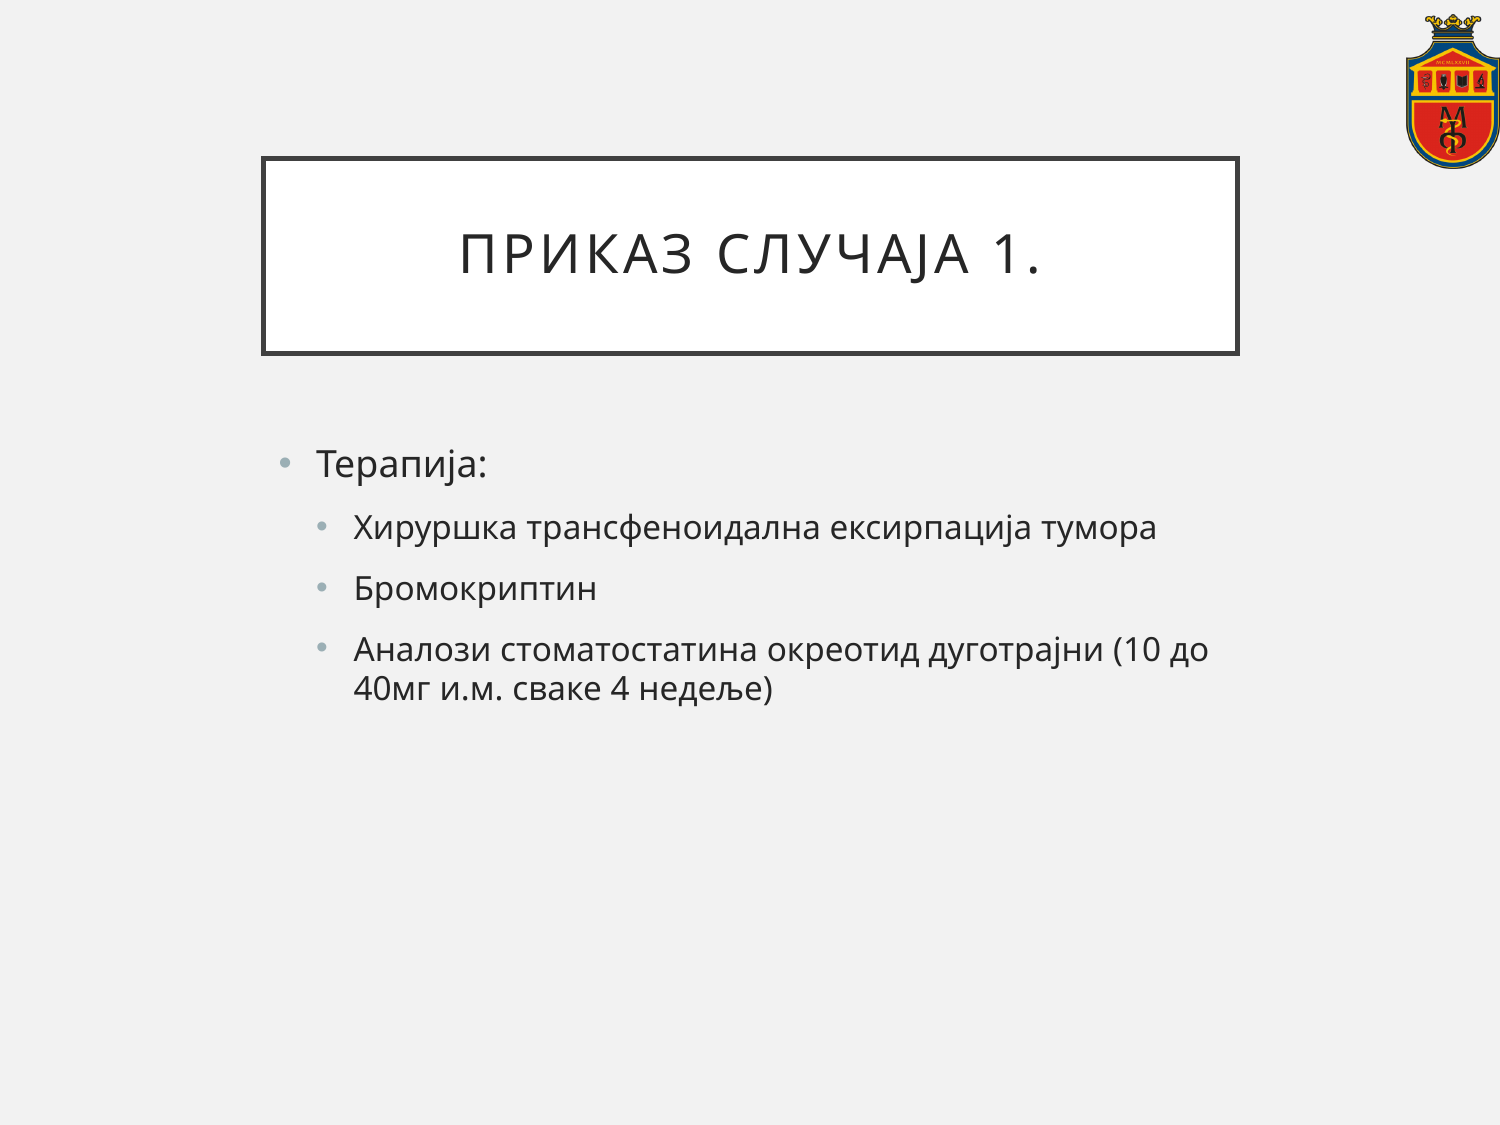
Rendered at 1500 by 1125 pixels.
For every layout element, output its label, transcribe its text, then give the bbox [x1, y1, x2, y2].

title Приказ случаја 1. [261, 156, 1240, 356]
picture [1406, 14, 1500, 169]
list Терапија: Хируршка трансфеноидална ексирпација тумора Бромокриптин Аналози стоматостатина окреотид дуготрајни (10 до 40мг и.м. сваке 4 недеље) [263, 432, 1238, 942]
